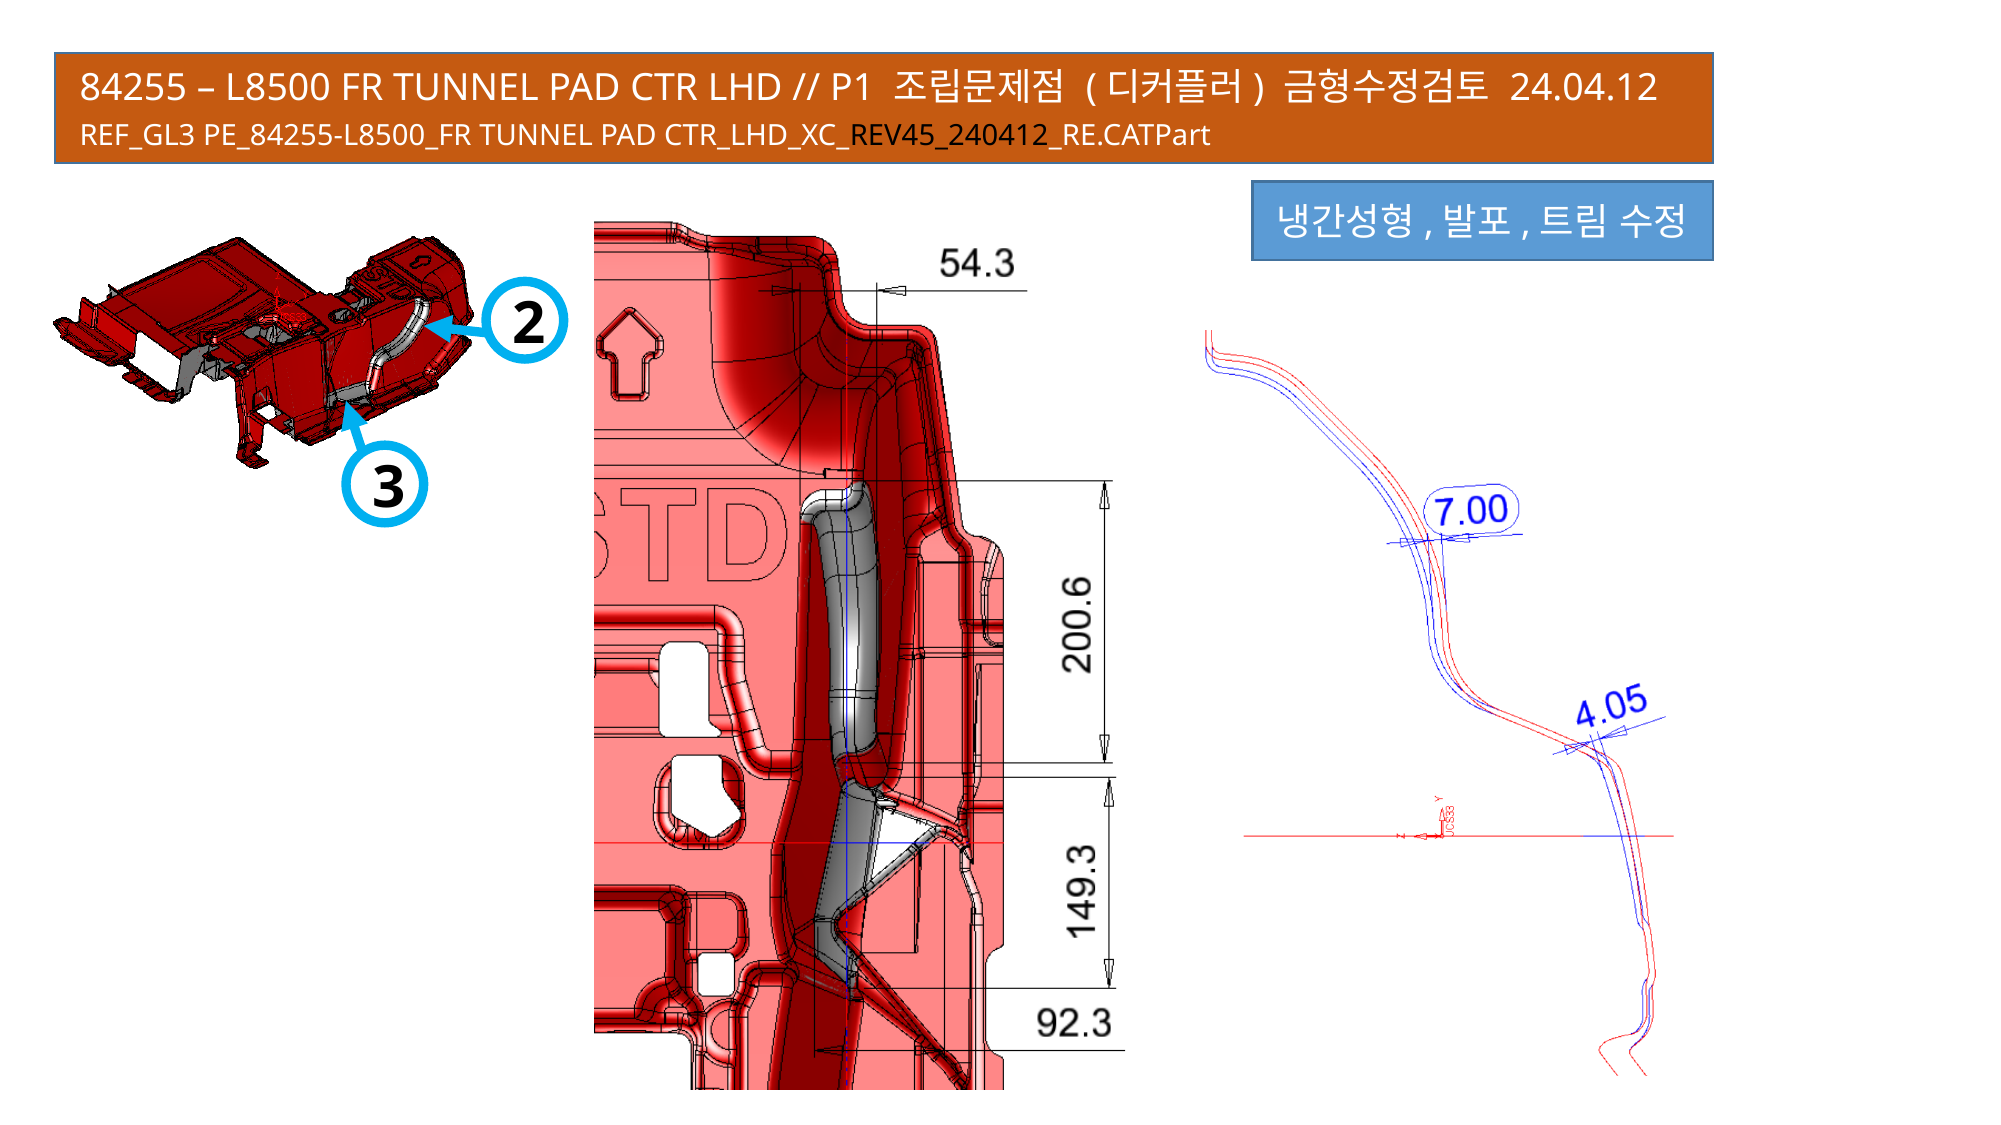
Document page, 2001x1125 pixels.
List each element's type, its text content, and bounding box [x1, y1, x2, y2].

picture [594, 196, 1815, 1090]
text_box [423, 325, 486, 333]
picture [44, 181, 486, 484]
text_box 84255 – L8500 FR TUNNEL PAD CTR LHD // P1 조립문제점 (디커플러) 금형수정검토 24.04.12 REF_GL3 PE_84255-L8500_FR TUNNEL PAD CTR_LHD_XC_REV45_240412_RE.CATPart [54, 52, 1714, 164]
picture [352, 451, 418, 484]
text_box 3 [344, 484, 425, 524]
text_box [345, 400, 363, 452]
text_box 냉간성형,발포,트림 수정 [1251, 180, 1714, 261]
text_box 2 [486, 280, 565, 361]
